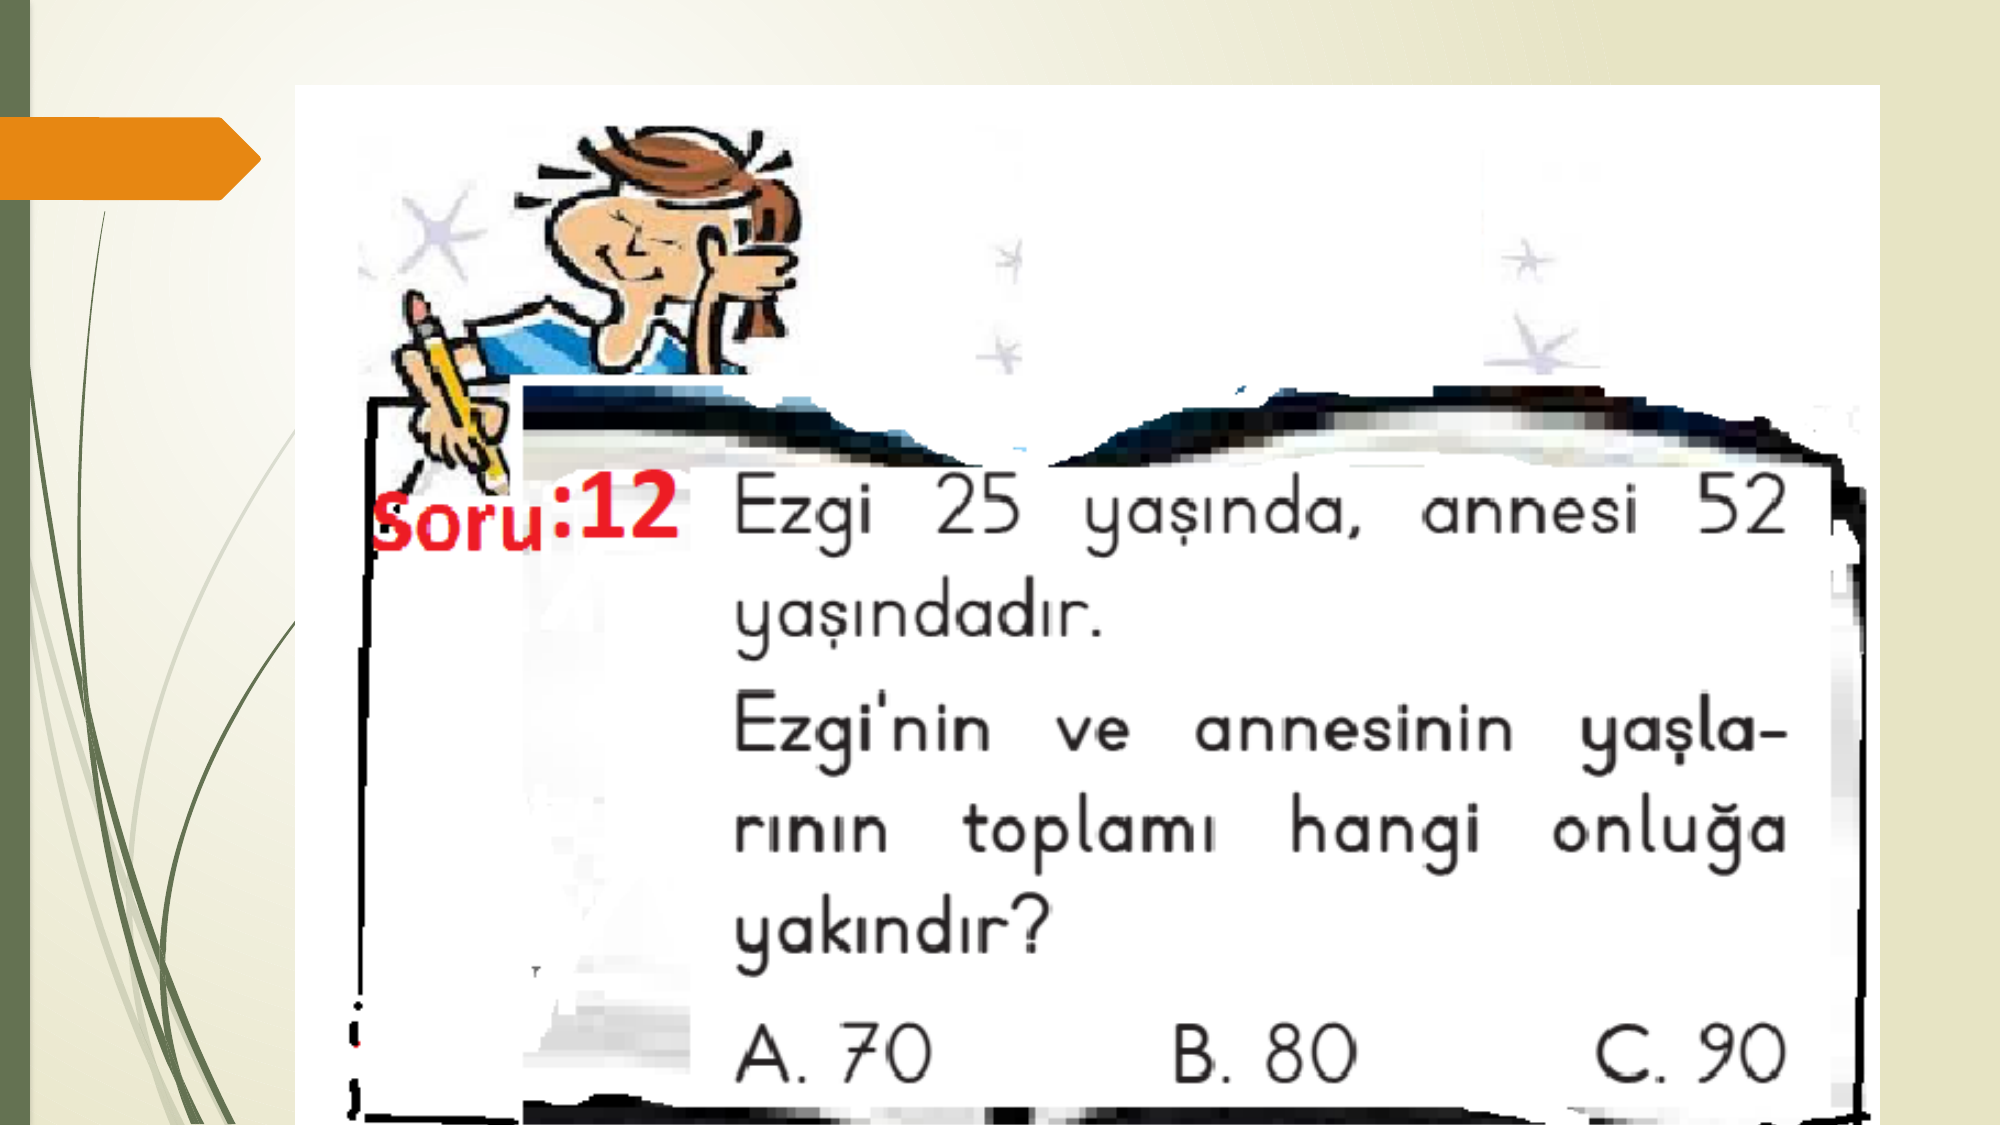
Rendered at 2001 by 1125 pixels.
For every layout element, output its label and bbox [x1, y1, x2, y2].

picture [294, 85, 1880, 1125]
